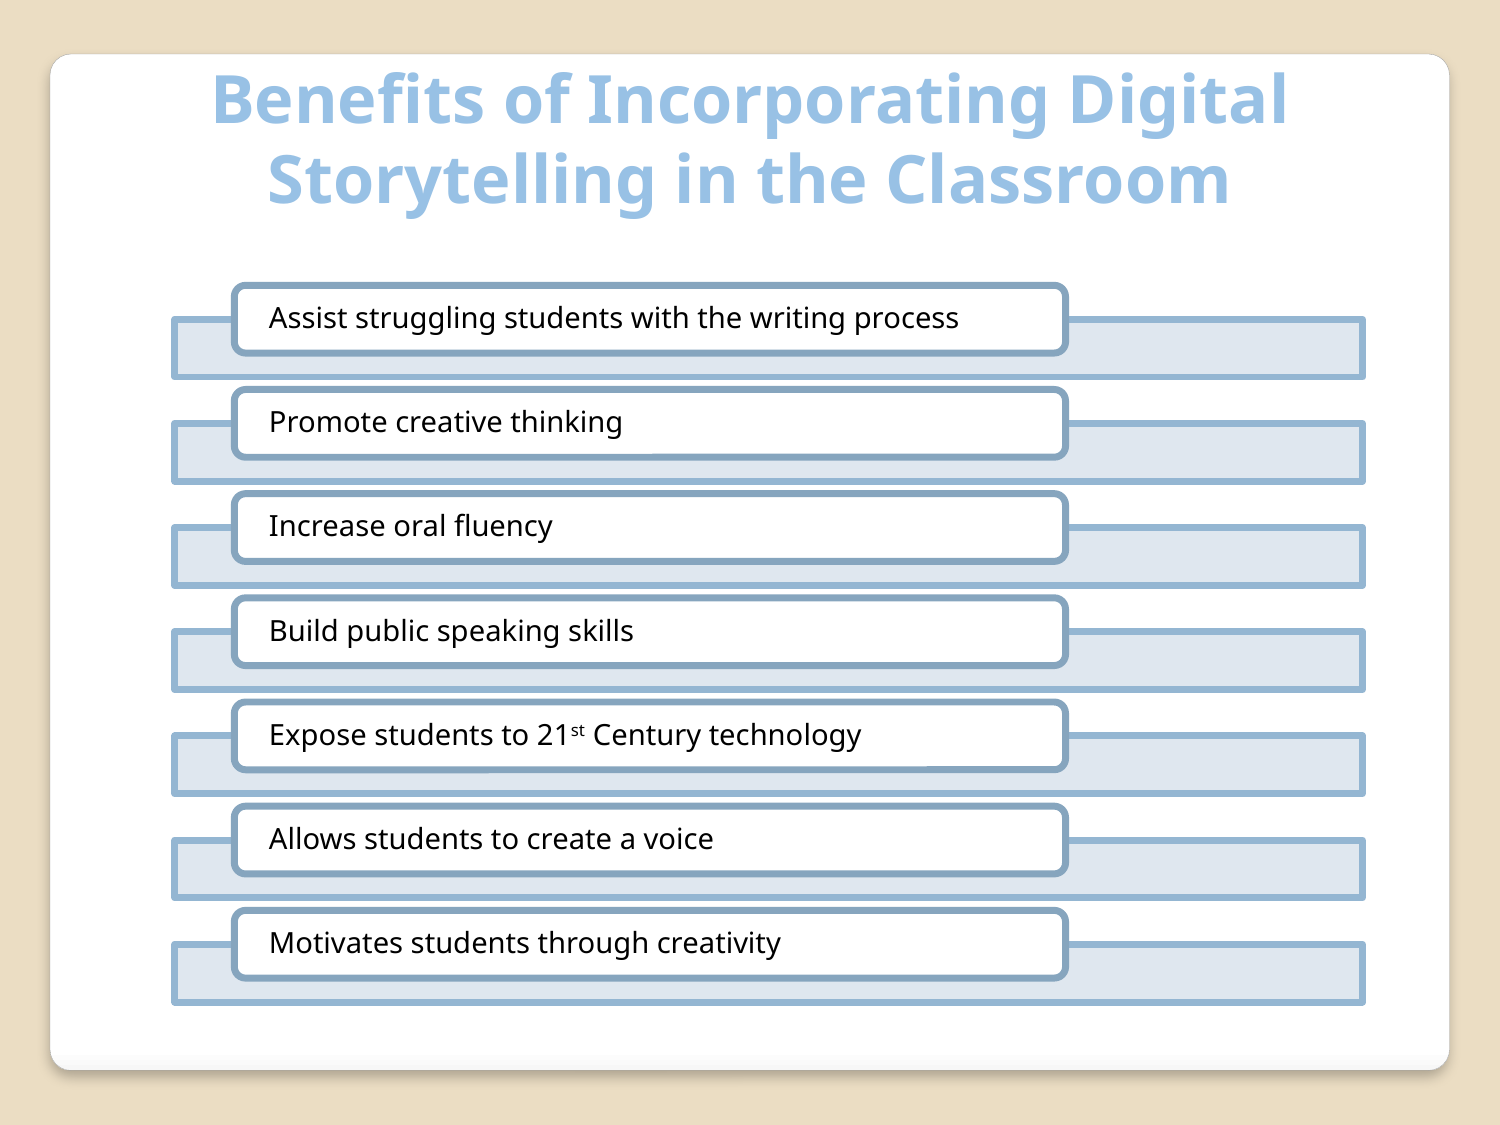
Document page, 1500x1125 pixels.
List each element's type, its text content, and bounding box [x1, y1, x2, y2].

title Benefits of Incorporating Digital Storytelling in the Classroom [99, 137, 1400, 225]
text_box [174, 212, 1363, 1076]
